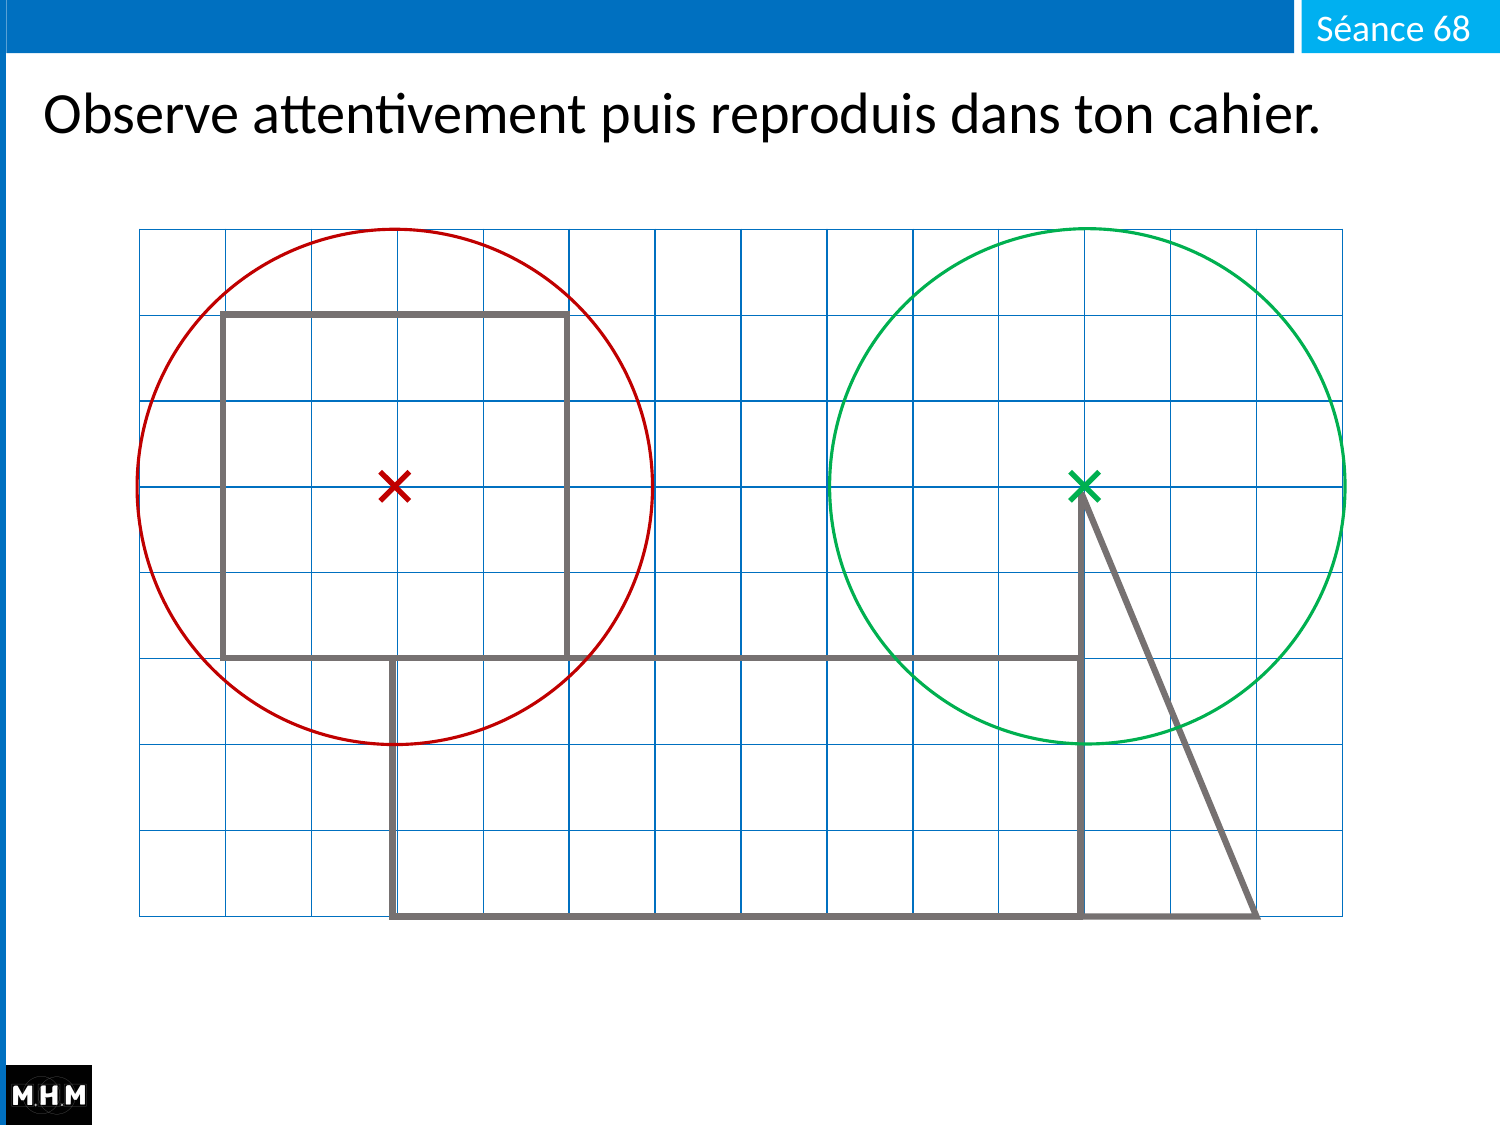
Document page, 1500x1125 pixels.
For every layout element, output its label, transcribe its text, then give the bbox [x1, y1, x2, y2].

table_cell [140, 402, 150, 436]
table_header [484, 230, 568, 293]
table_cell [1282, 573, 1342, 658]
table_cell [590, 316, 654, 400]
text_box Observe attentivement puis reproduis dans ton cahier. [29, 67, 1444, 153]
table_cell [828, 573, 892, 657]
table_cell [140, 831, 225, 916]
table_cell [1257, 831, 1342, 916]
table_cell [312, 733, 358, 744]
table_cell [140, 745, 225, 830]
table_cell [656, 316, 740, 400]
table_cell [1257, 659, 1342, 744]
table_cell [1223, 831, 1256, 910]
table_cell [226, 831, 311, 916]
table_cell [226, 745, 311, 830]
text_box [828, 227, 1347, 746]
table_cell [640, 504, 654, 572]
table_cell [1283, 316, 1342, 400]
table_cell [742, 402, 826, 486]
table_cell [1332, 538, 1342, 572]
table_header [656, 230, 740, 315]
table_header [1129, 230, 1170, 240]
text_box [136, 228, 654, 746]
table_header [140, 230, 225, 315]
table_header [226, 230, 311, 290]
table_header [570, 230, 654, 315]
table_cell [140, 538, 150, 572]
table_cell [591, 573, 654, 657]
table_cell [828, 502, 842, 572]
table_cell [140, 316, 199, 400]
table_cell [312, 831, 391, 916]
table_header [742, 230, 826, 315]
table_header [1257, 230, 1342, 315]
table_header [1171, 230, 1256, 289]
text_box [391, 657, 1080, 918]
table_header [999, 230, 1045, 242]
table_cell [1188, 745, 1256, 830]
table_cell [1333, 402, 1342, 435]
table_cell [828, 402, 842, 471]
text_box [1080, 728, 1259, 918]
table_cell [312, 745, 391, 830]
table_cell [1181, 684, 1256, 744]
table_header [914, 230, 998, 293]
table_cell [640, 402, 654, 470]
table_header [312, 230, 356, 241]
table_cell [828, 316, 891, 400]
picture [6, 1065, 92, 1125]
table_cell [742, 573, 826, 657]
table_cell [140, 573, 199, 658]
table_cell [226, 684, 311, 744]
table_cell [656, 488, 740, 572]
table_header [828, 230, 912, 315]
table_header [433, 230, 483, 243]
table_cell [1257, 745, 1342, 830]
table_cell [656, 402, 740, 486]
table_cell [140, 659, 225, 744]
table_cell [656, 573, 740, 657]
table_cell [742, 488, 826, 572]
table_cell [742, 316, 826, 400]
